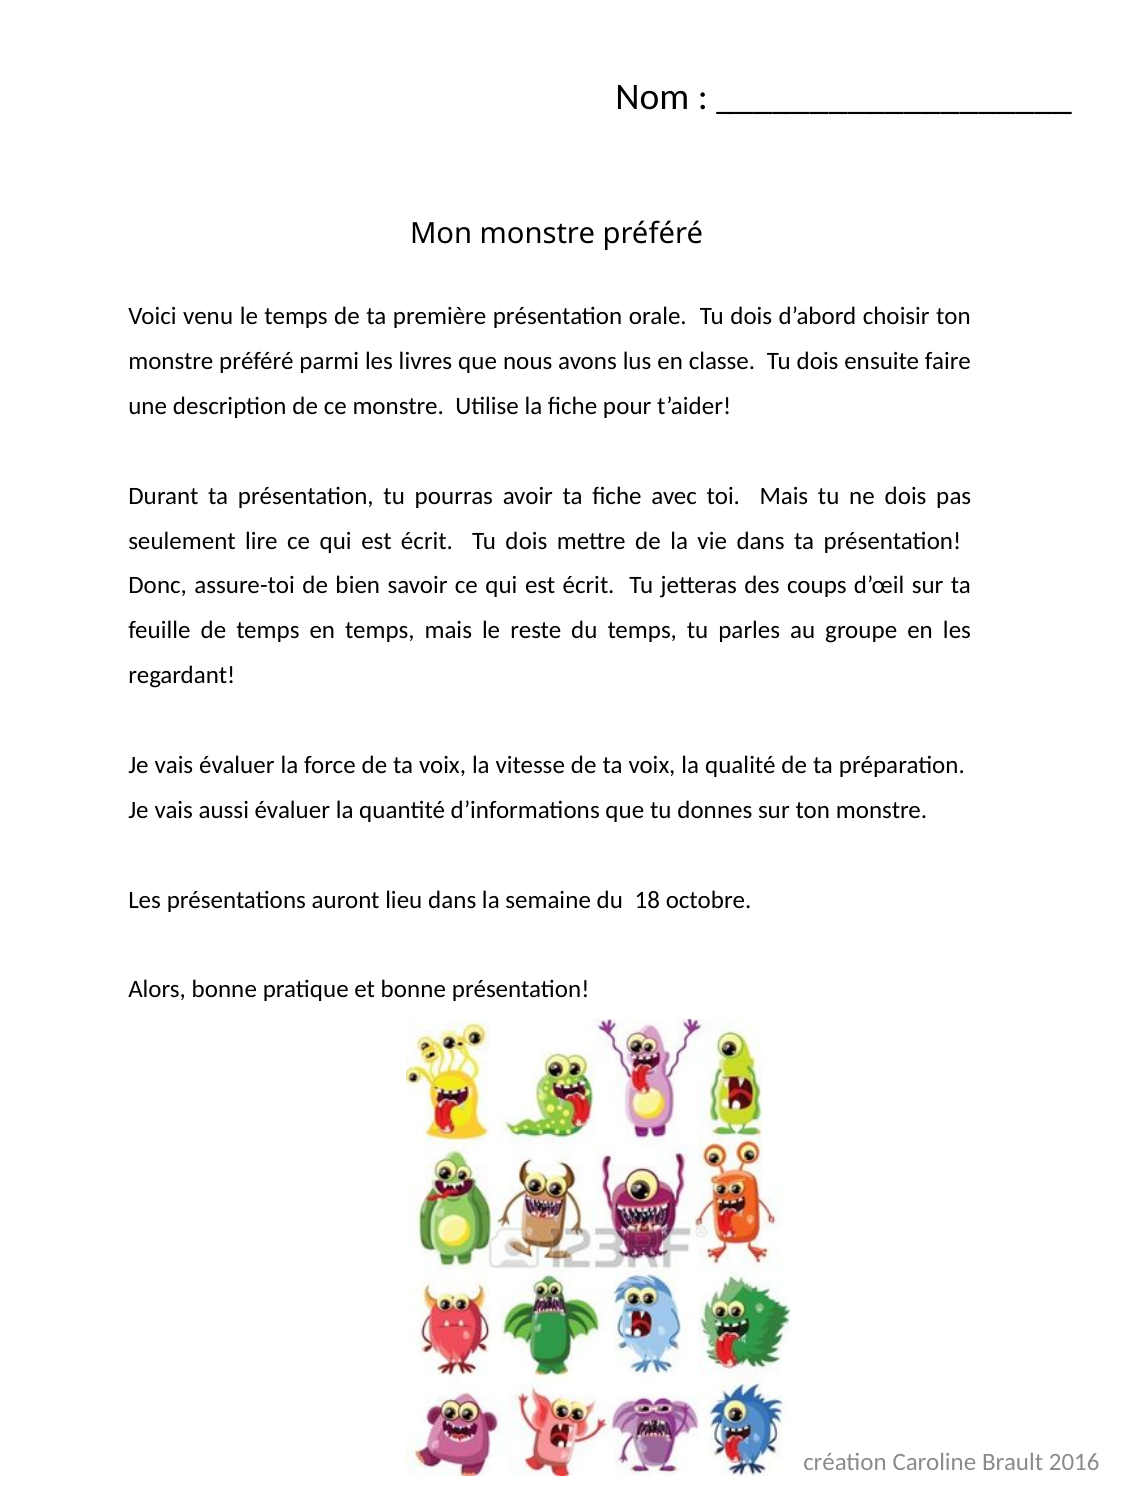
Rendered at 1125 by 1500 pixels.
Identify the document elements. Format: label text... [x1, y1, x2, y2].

text_box Mon monstre préféré [267, 206, 846, 257]
text_box Voici venu le temps de ta première présentation orale. Tu dois d’abord choisir ton monstre préféré parmi les livres que nous avons lus en classe. Tu dois ensuite faire une description de ce monstre. Utilise la fiche pour t’aider! Durant ta présentation, tu pourras avoir ta fiche avec toi. Mais tu ne dois pas seulement lire ce qui est écrit. Tu dois mettre de la vie dans ta présentation! Donc, assure-toi de bien savoir ce qui est écrit. Tu jetteras des coups d’œil sur ta feuille de temps en temps, mais le reste du temps, tu parles au groupe en les regardant! Je vais évaluer la force de ta voix, la vitesse de ta voix, la qualité de ta préparation. Je vais aussi évaluer la quantité d’informations que tu donnes sur ton monstre. Les présentations auront lieu dans la semaine du 18 octobre. Alors, bonne pratique et bonne présentation! [113, 277, 988, 1011]
picture [405, 1019, 790, 1477]
text_box Nom : ___________________ [600, 64, 1088, 125]
footer création Caroline Brault 2016 [773, 1420, 1125, 1500]
